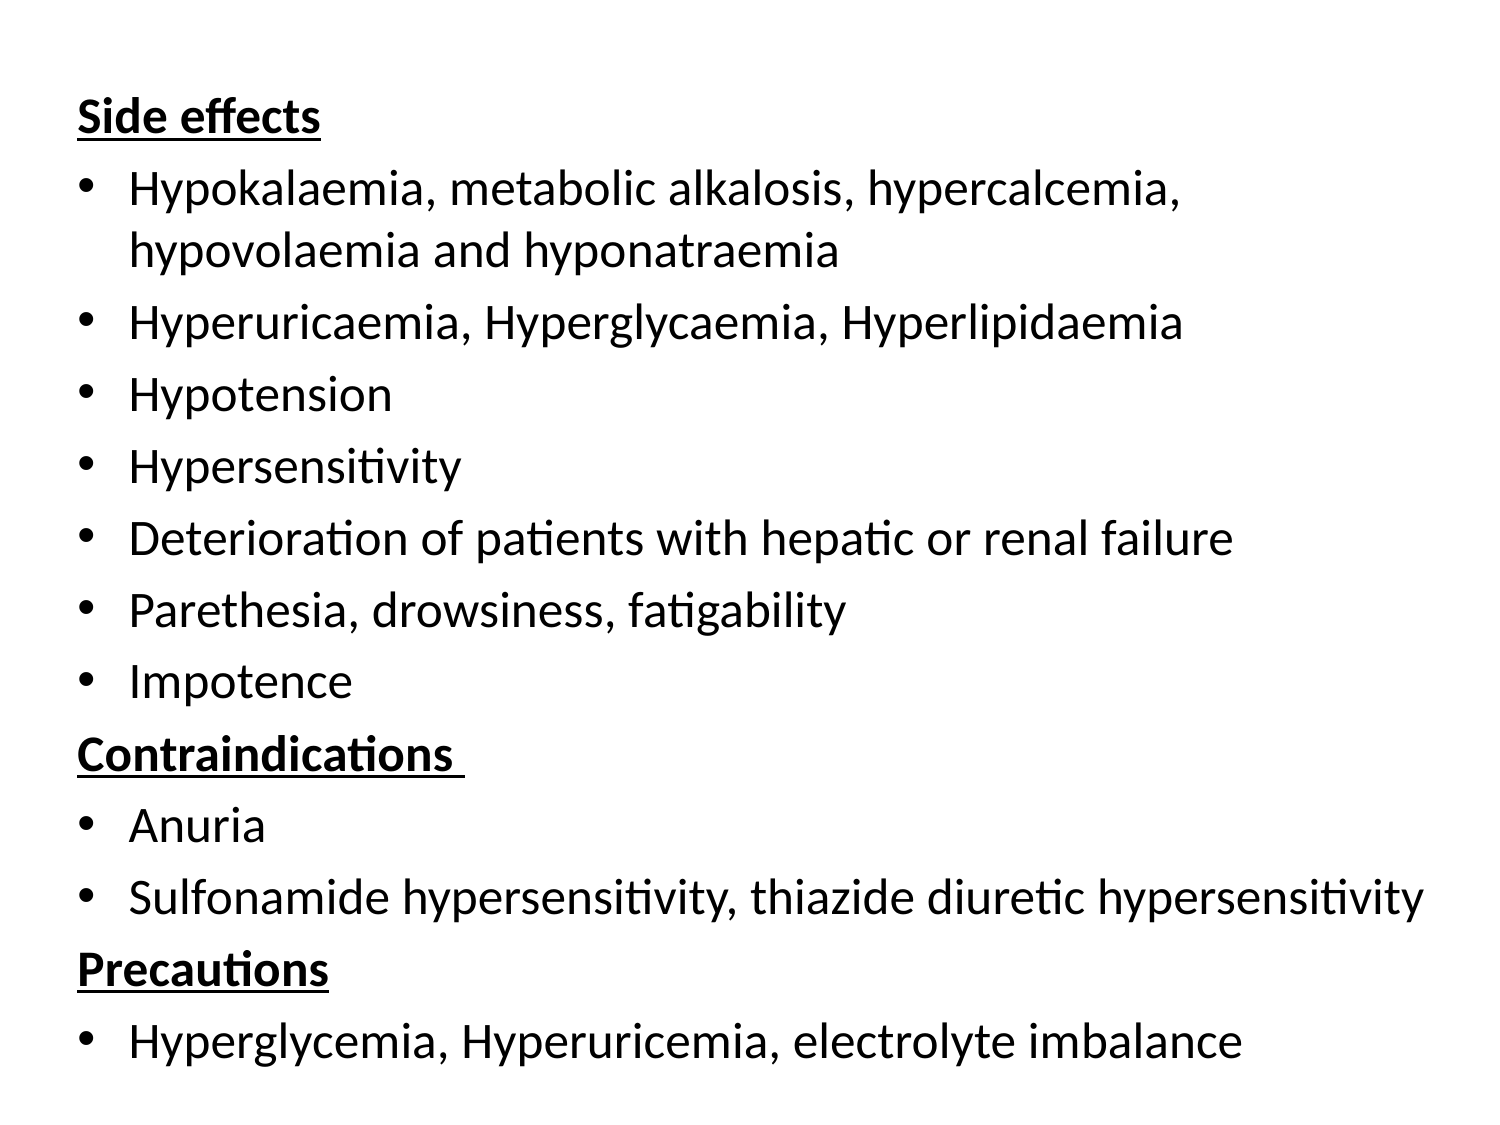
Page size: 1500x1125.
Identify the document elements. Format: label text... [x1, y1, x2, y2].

list Side effects Hypokalaemia, metabolic alkalosis, hypercalcemia, hypovolaemia and hyponatraemia Hyperuricaemia, Hyperglycaemia, Hyperlipidaemia Hypotension Hypersensitivity Deterioration of patients with hepatic or renal failure Parethesia, drowsiness, fatigability Impotence Contraindications Anuria Sulfonamide hypersensitivity, thiazide diuretic hypersensitivity Precautions Hyperglycemia, Hyperuricemia, electrolyte imbalance [62, 75, 1475, 1100]
